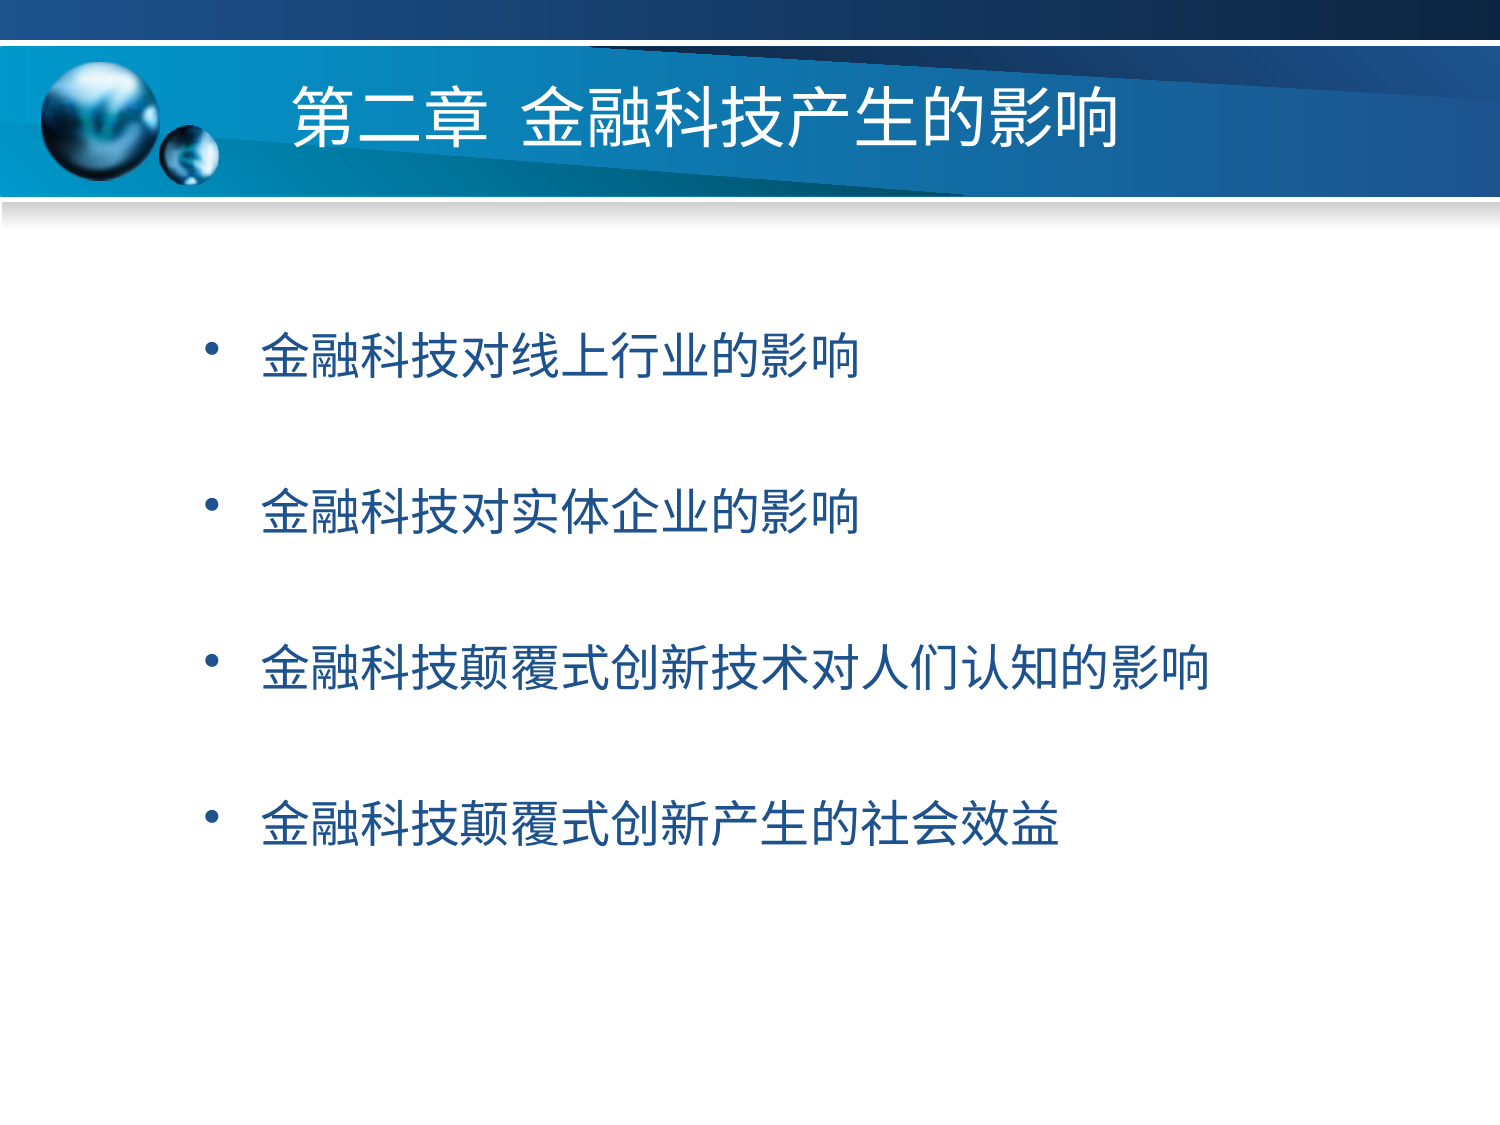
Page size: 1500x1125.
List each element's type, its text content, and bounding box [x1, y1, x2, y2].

text_box 金融科技对实体企业的影响 [189, 473, 1311, 548]
text_box 金融科技颠覆式创新产生的社会效益 [189, 785, 1311, 860]
title 第二章 金融科技产生的影响 [274, 44, 1363, 188]
text_box 金融科技颠覆式创新技术对人们认知的影响 [189, 629, 1311, 704]
text_box 金融科技对线上行业的影响 [189, 317, 1311, 392]
picture [42, 63, 159, 180]
picture [160, 126, 218, 184]
